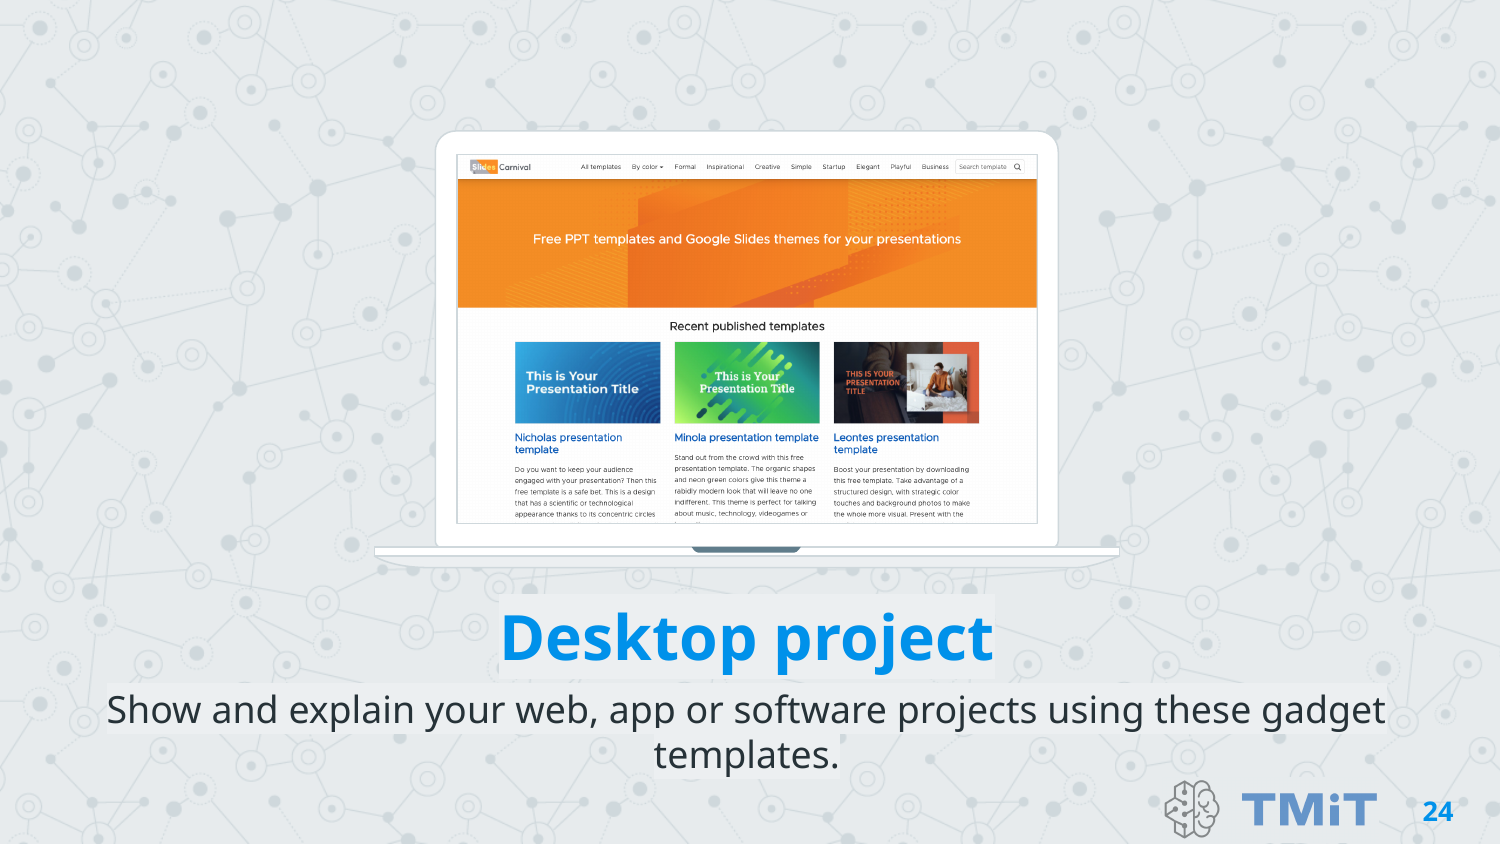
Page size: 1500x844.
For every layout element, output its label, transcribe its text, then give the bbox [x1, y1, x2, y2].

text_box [374, 130, 1120, 568]
picture [457, 154, 1037, 524]
list Desktop project Show and explain your web, app or software projects using these gadget templates. [75, 520, 1419, 791]
slide_number 24 [1378, 779, 1469, 844]
